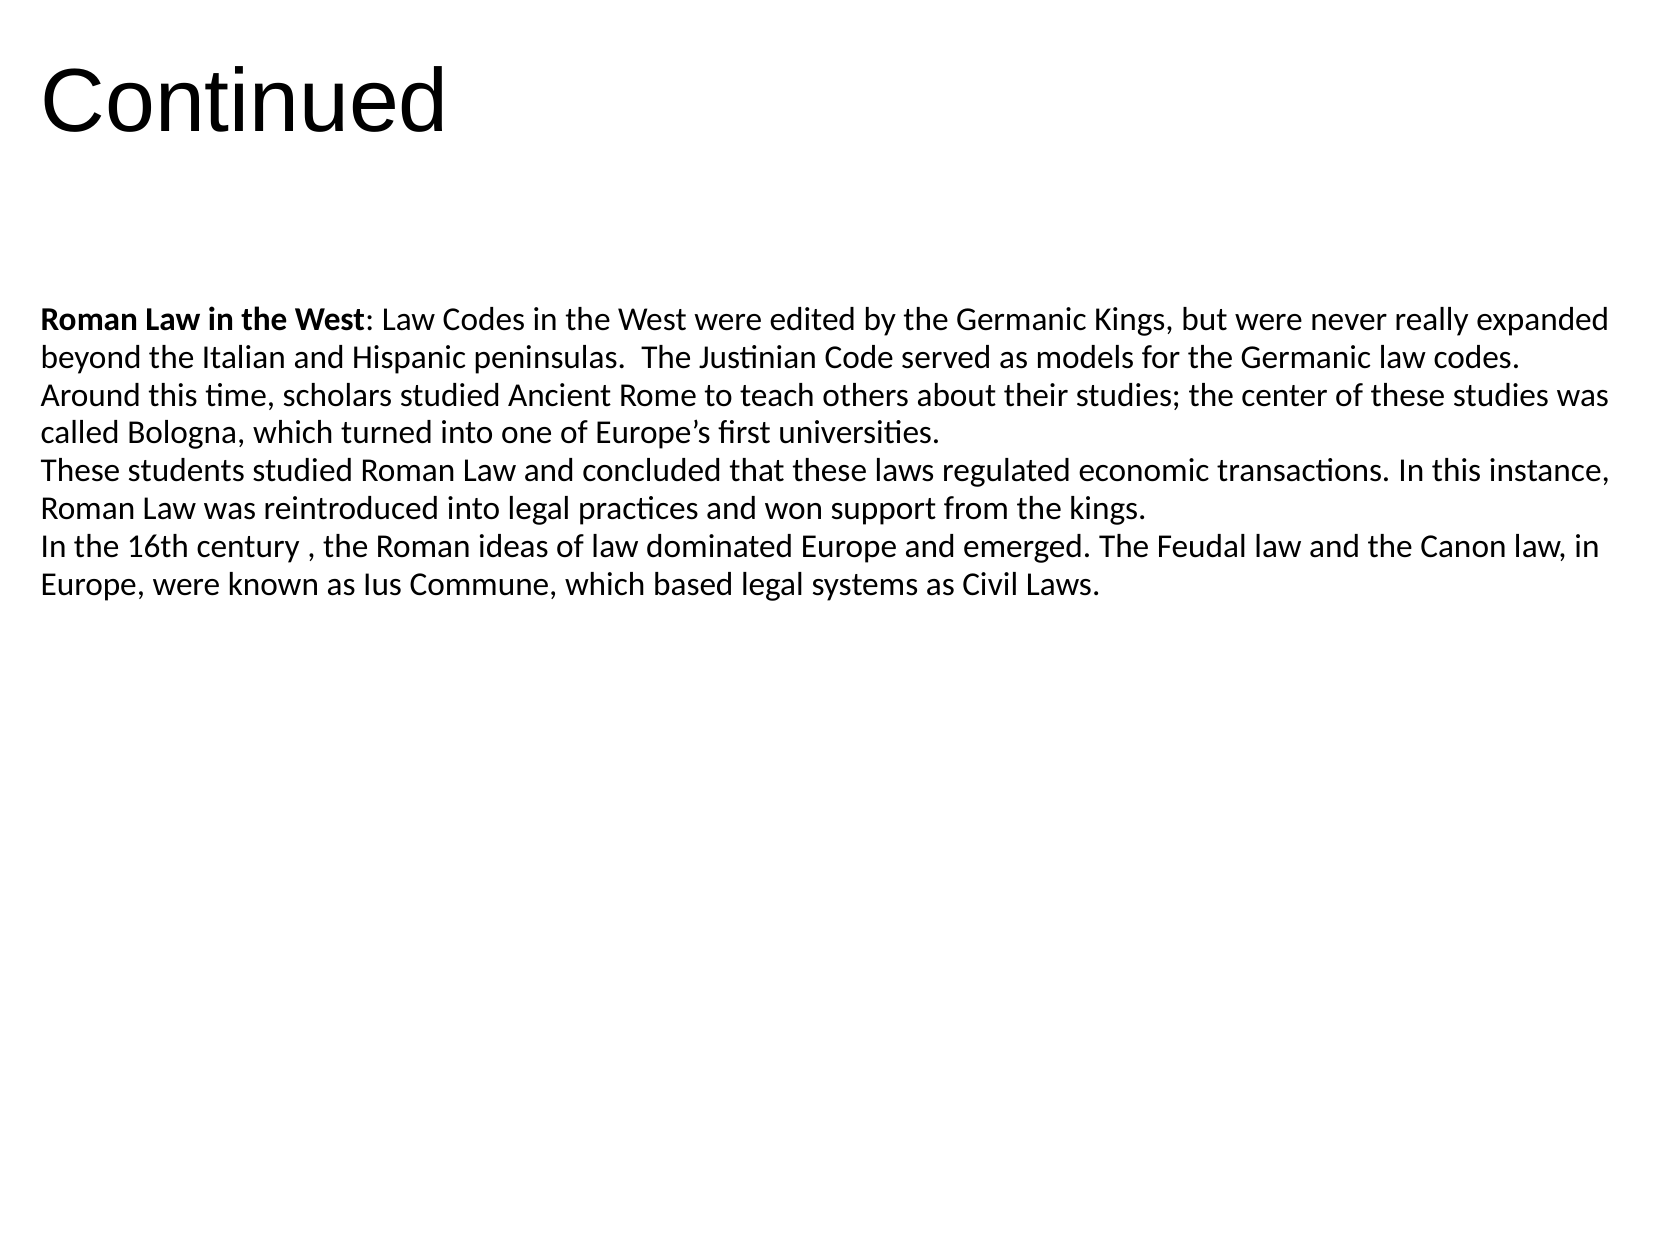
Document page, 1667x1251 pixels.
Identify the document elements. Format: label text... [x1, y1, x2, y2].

title Continued [40, 49, 1627, 201]
list Roman Law in the West: Law Codes in the West were edited by the Germanic Kings, but were never really expanded beyond the Italian and Hispanic peninsulas. The Justinian Code served as models for the Germanic law codes. Around this time, scholars studied Ancient Rome to teach others about their studies; the center of these studies was called Bologna, which turned into one of Europe’s first universities. These students studied Roman Law and concluded that these laws regulated economic transactions. In this instance, Roman Law was reintroduced into legal practices and won support from the kings. In the 16th century , the Roman ideas of law dominated Europe and emerged. The Feudal law and the Canon law, in Europe, were known as Ius Commune, which based legal systems as Civil Laws. [40, 299, 1627, 1201]
